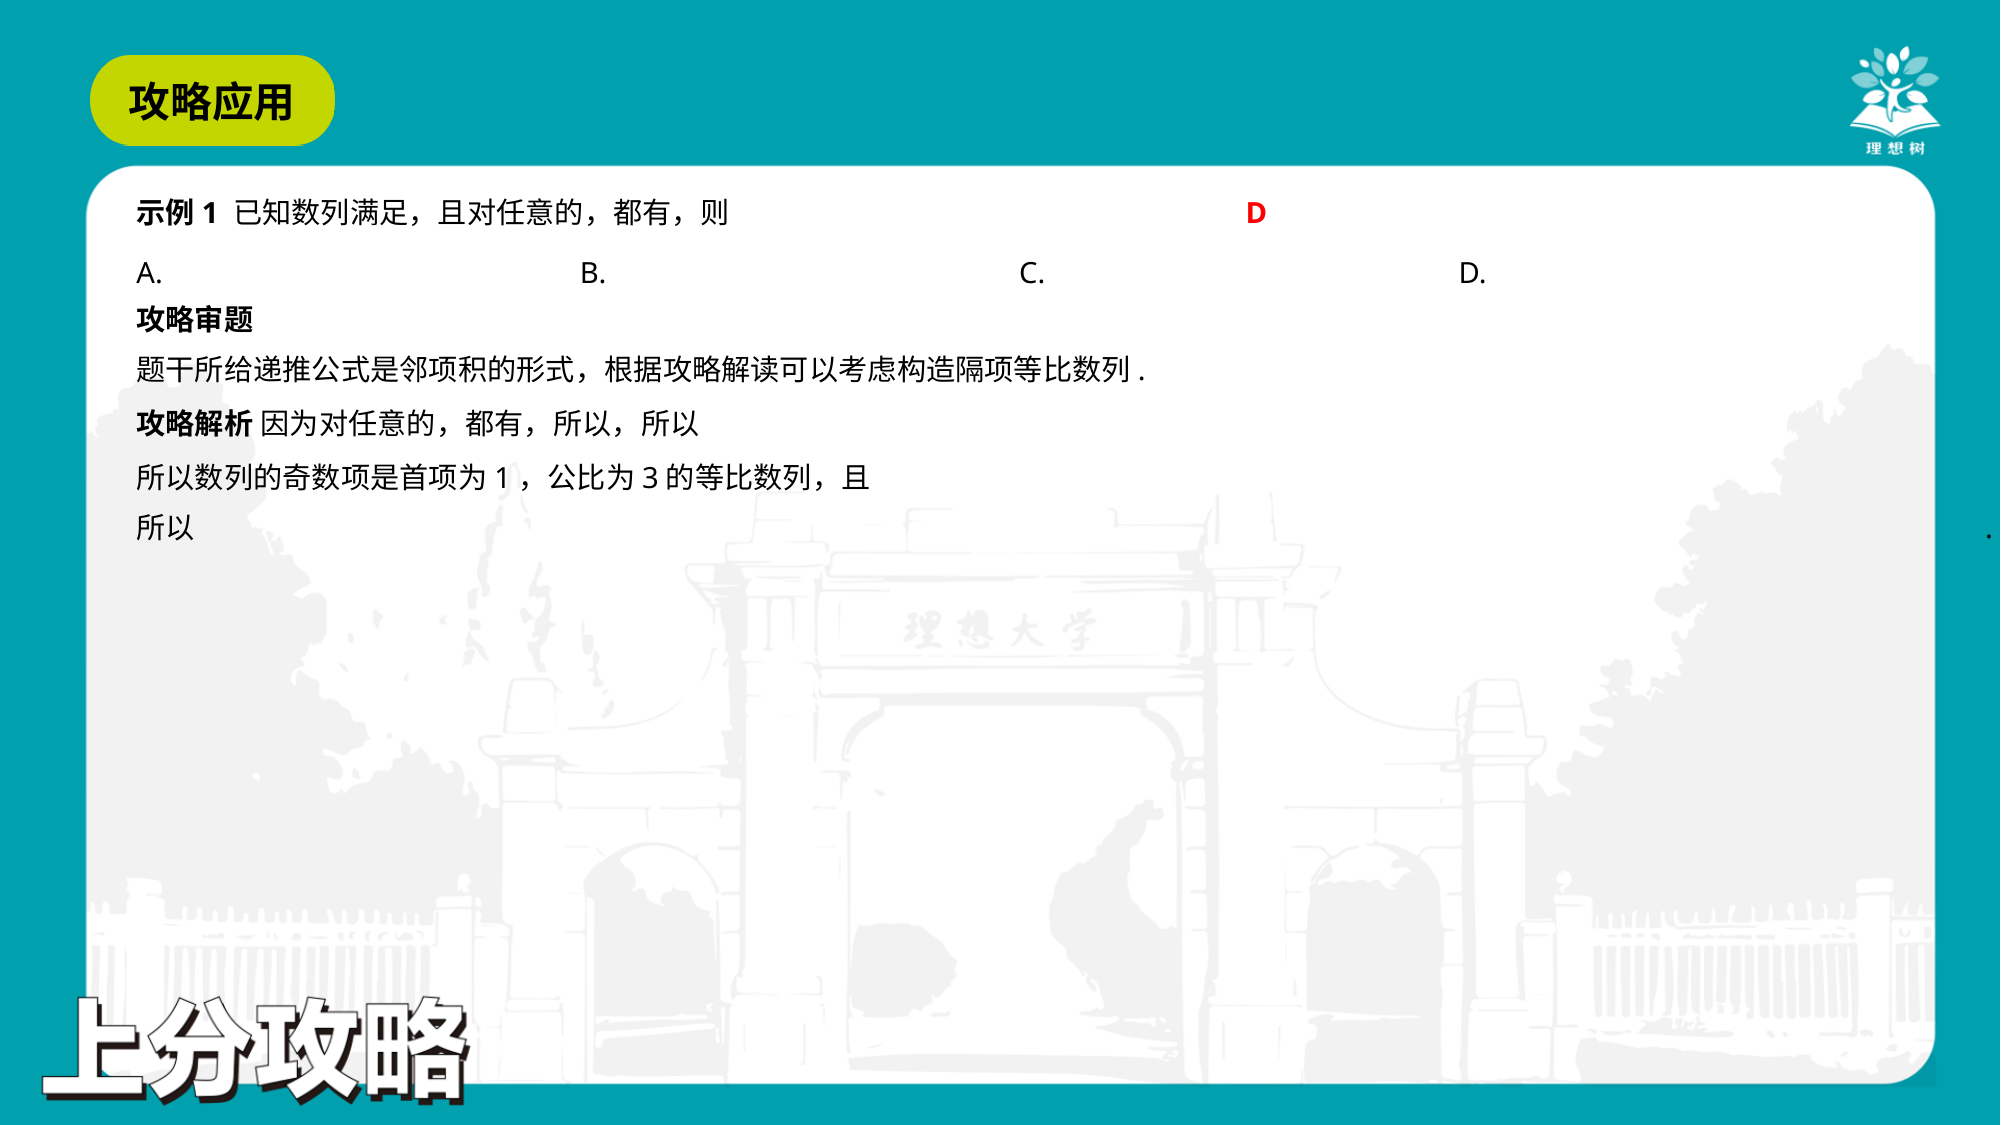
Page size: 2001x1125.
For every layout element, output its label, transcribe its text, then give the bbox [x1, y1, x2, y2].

picture [0, 0, 2000, 1125]
text_box D [1238, 176, 1275, 223]
text_box 攻略审题 题干所给递推公式是邻项积的形式，根据攻略解读可以考虑构造隔项等比数列. [136, 282, 1865, 382]
